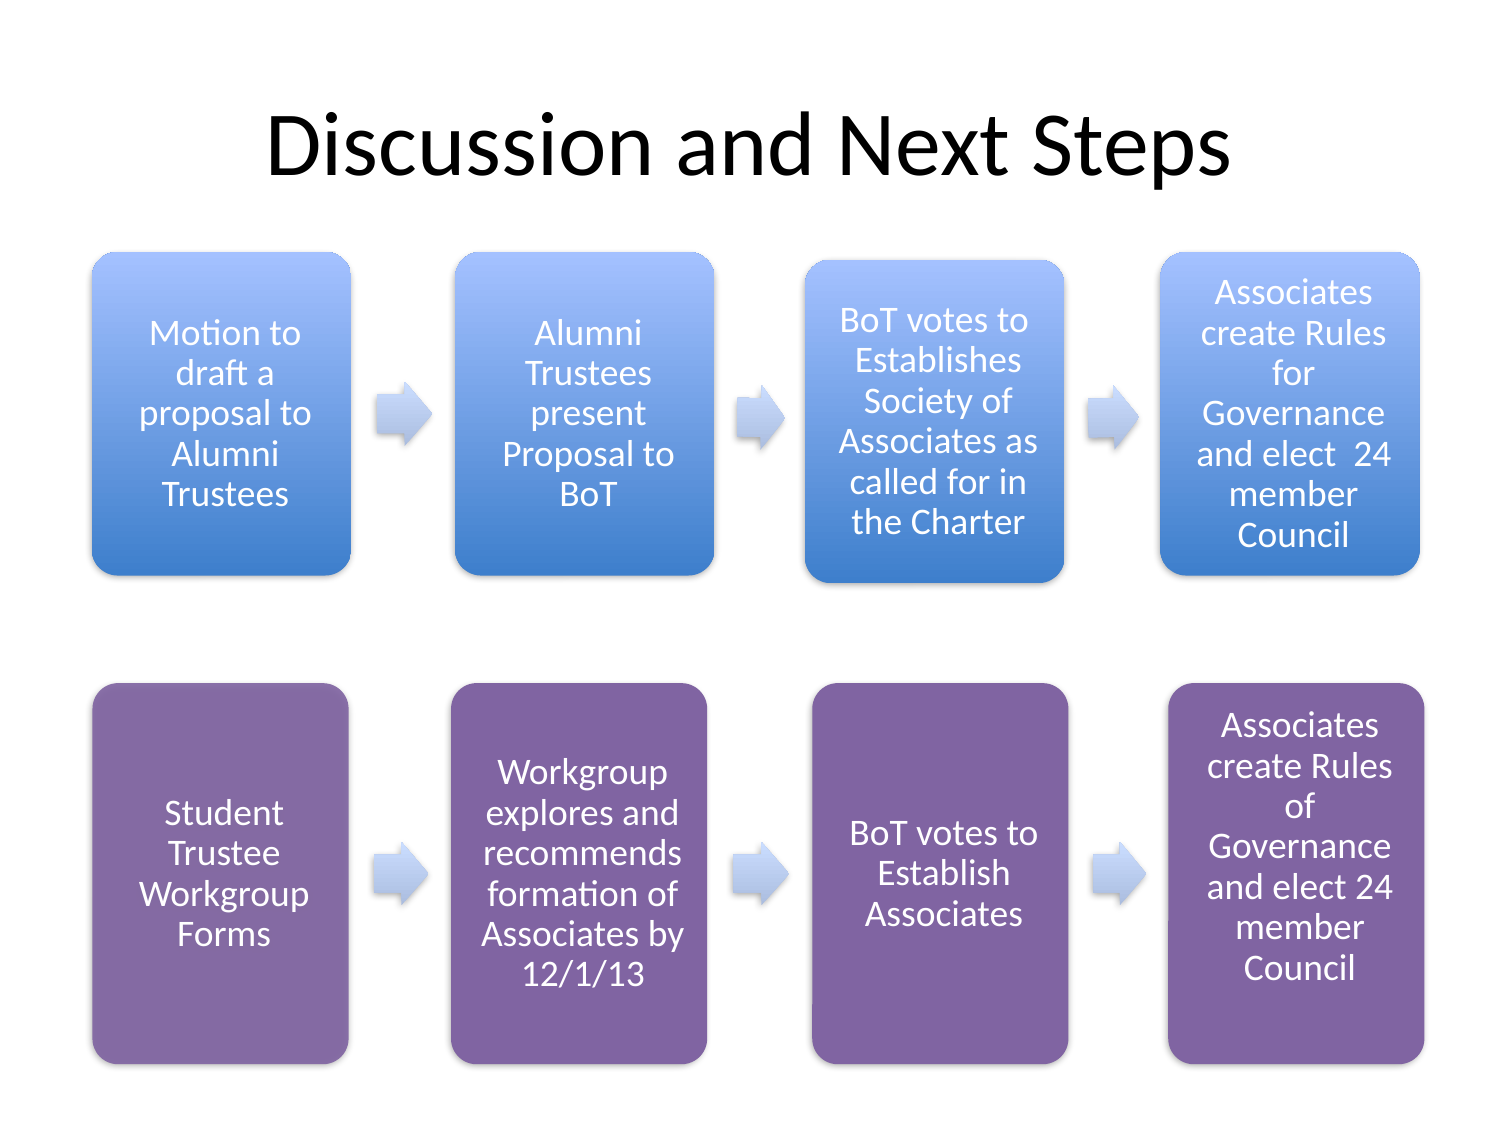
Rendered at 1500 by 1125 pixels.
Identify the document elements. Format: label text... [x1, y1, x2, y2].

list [91, 251, 1443, 645]
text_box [91, 653, 1426, 1125]
title Discussion and Next Steps [75, 45, 1425, 233]
